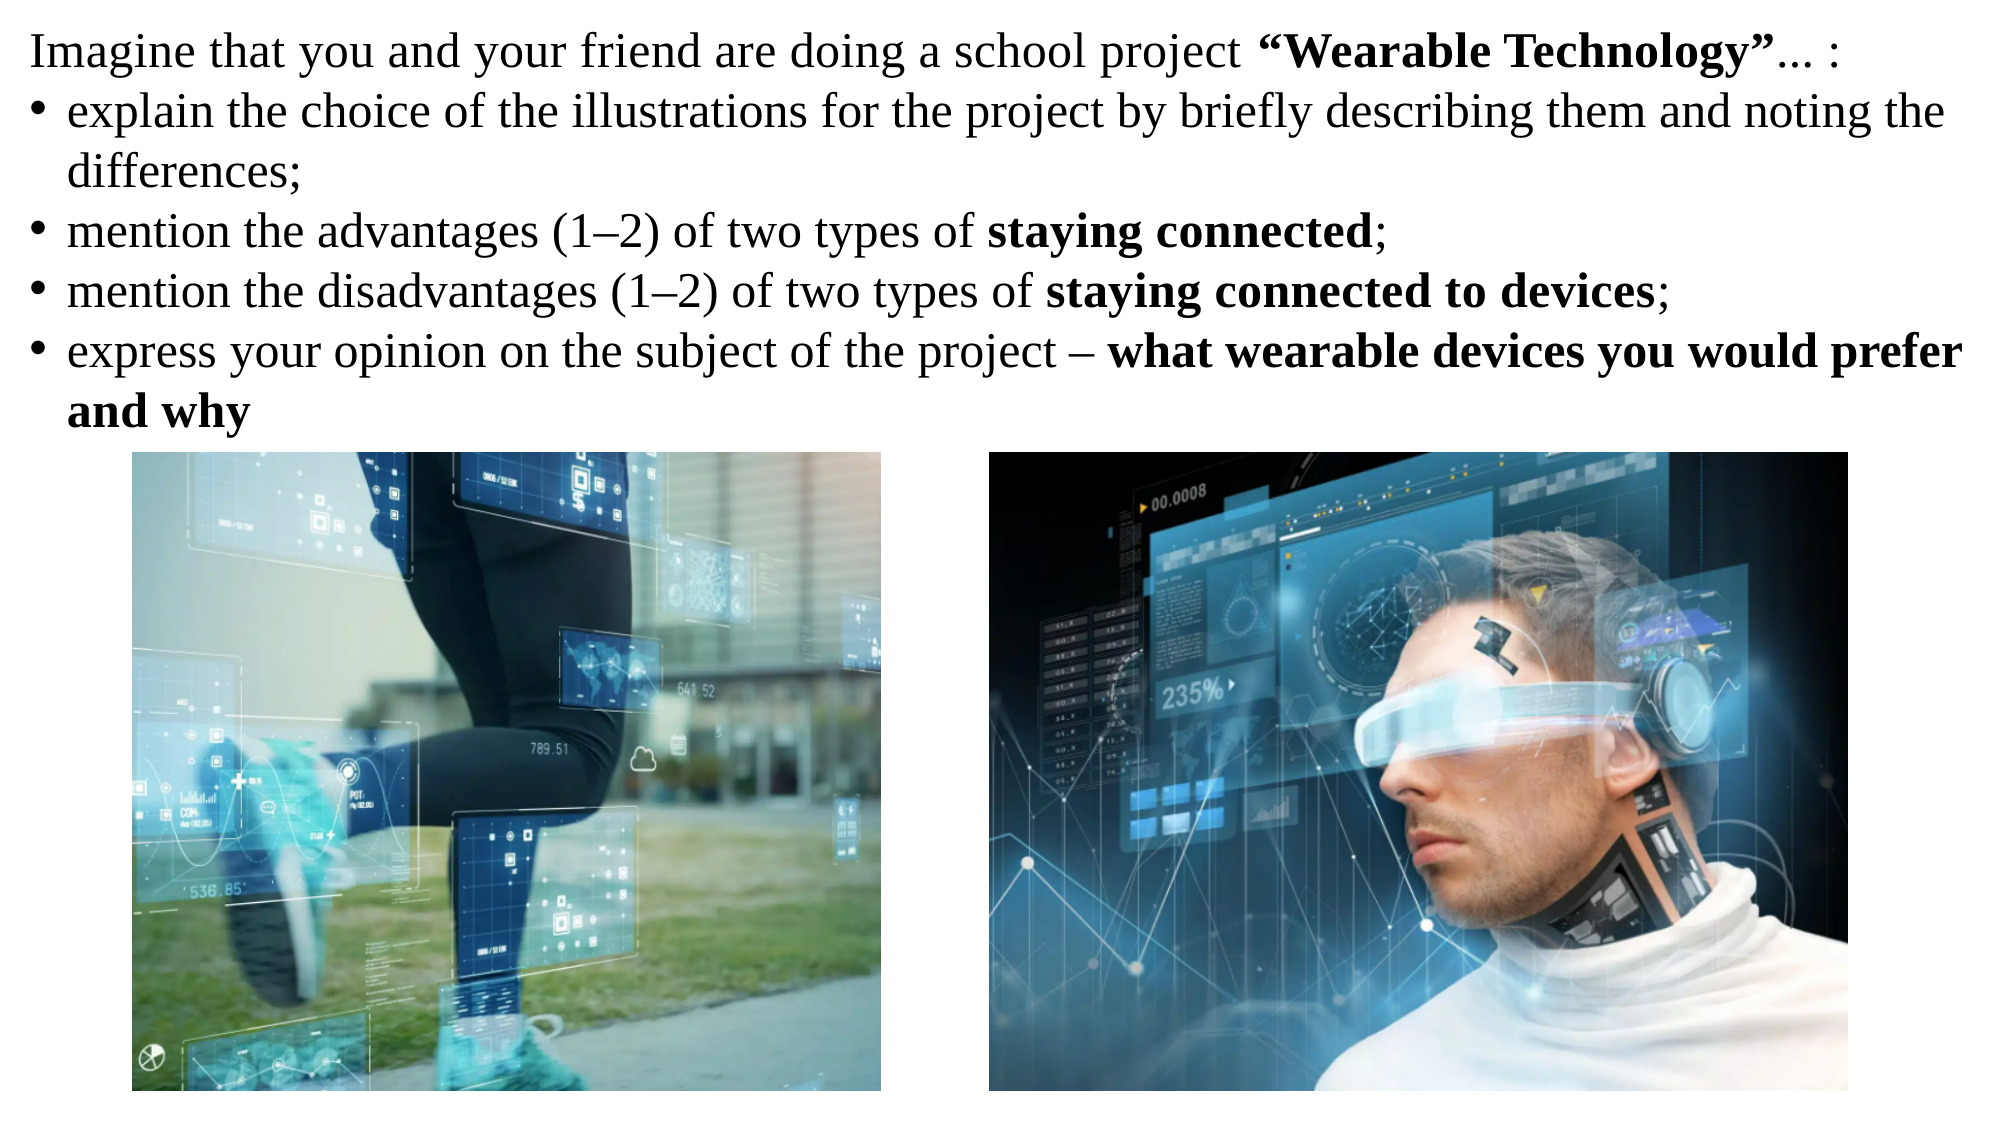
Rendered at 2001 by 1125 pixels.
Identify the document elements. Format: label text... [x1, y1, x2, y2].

text_box Imagine that you and your friend are doing a school project “Wearable Technology”... : explain the choice of the illustrations for the project by briefly describing them and noting the differences; mention the advantages (1–2) of two types of staying connected; mention the disadvantages (1–2) of two types of staying connected to devices; express your opinion on the subject of the project – what wearable devices you would prefer and why [14, 9, 2000, 453]
picture [132, 452, 881, 1091]
picture [989, 452, 1848, 1091]
